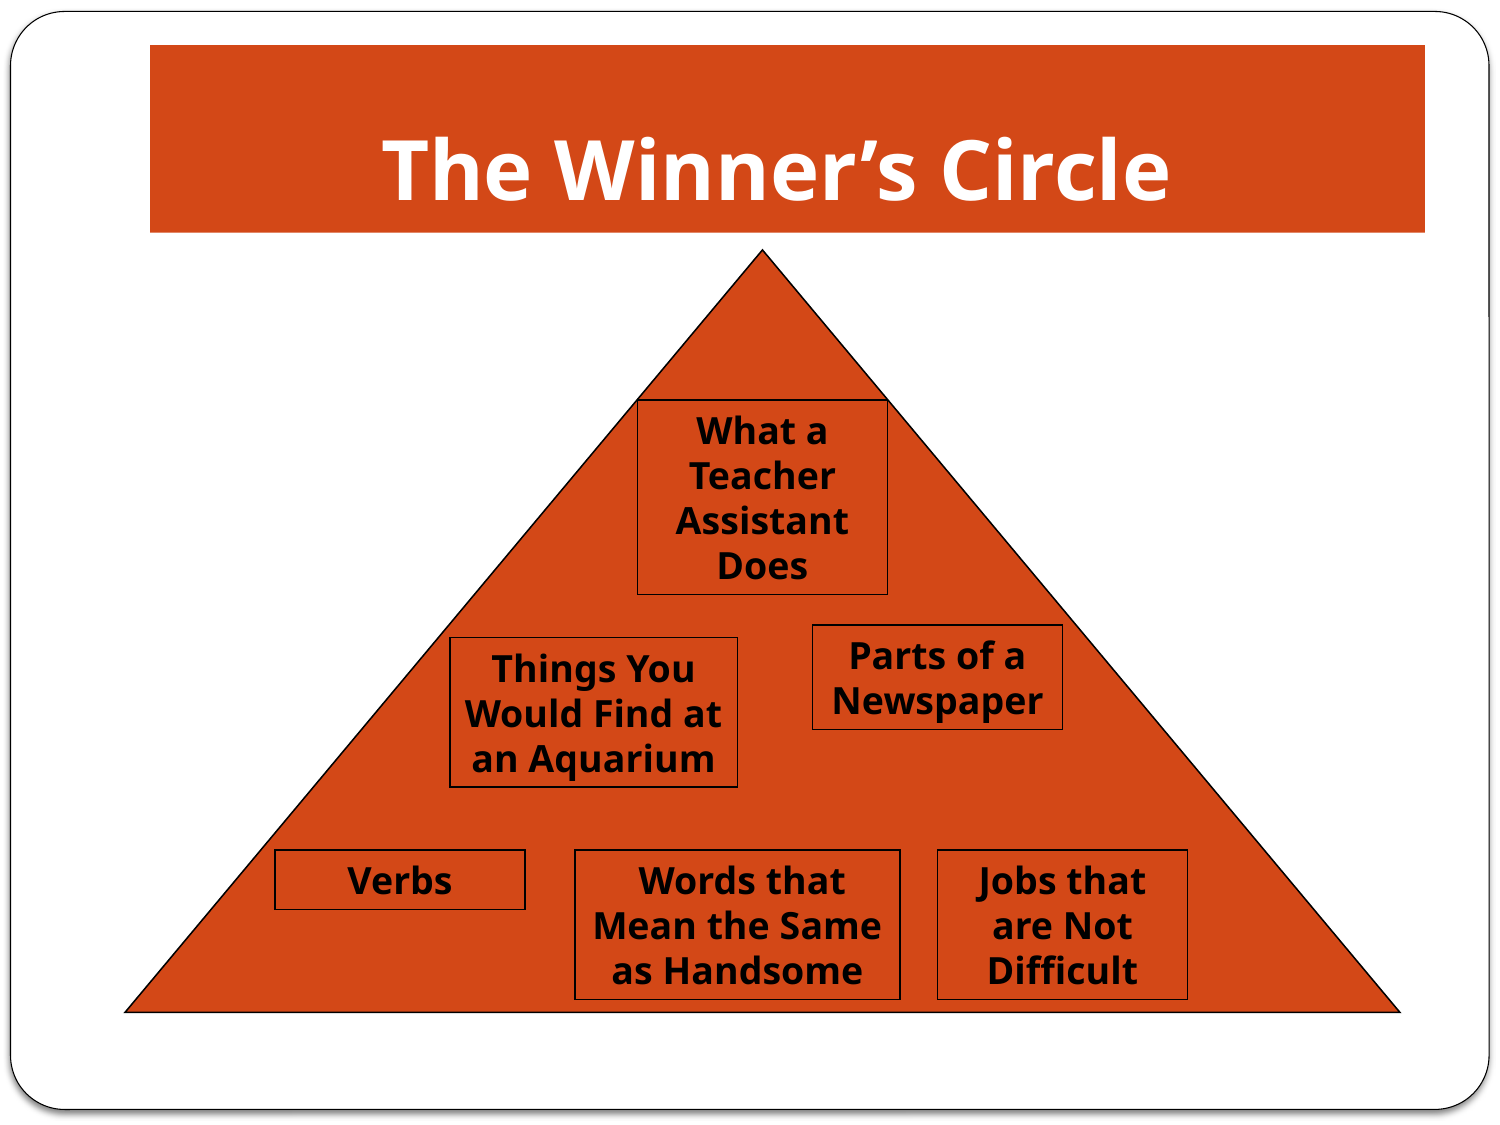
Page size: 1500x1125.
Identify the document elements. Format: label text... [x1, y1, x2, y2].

title The Winner’s Circle [150, 45, 1425, 233]
text_box Words that Mean the Same as Handsome [575, 849, 900, 1000]
text_box Things You Would Find at an Aquarium [449, 637, 738, 788]
text_box Verbs [275, 849, 525, 910]
text_box [124, 249, 1400, 1013]
text_box Parts of a Newspaper [812, 624, 1063, 730]
text_box What a Teacher Assistant Does [637, 399, 888, 595]
text_box Jobs that are Not Difficult [937, 849, 1188, 1000]
